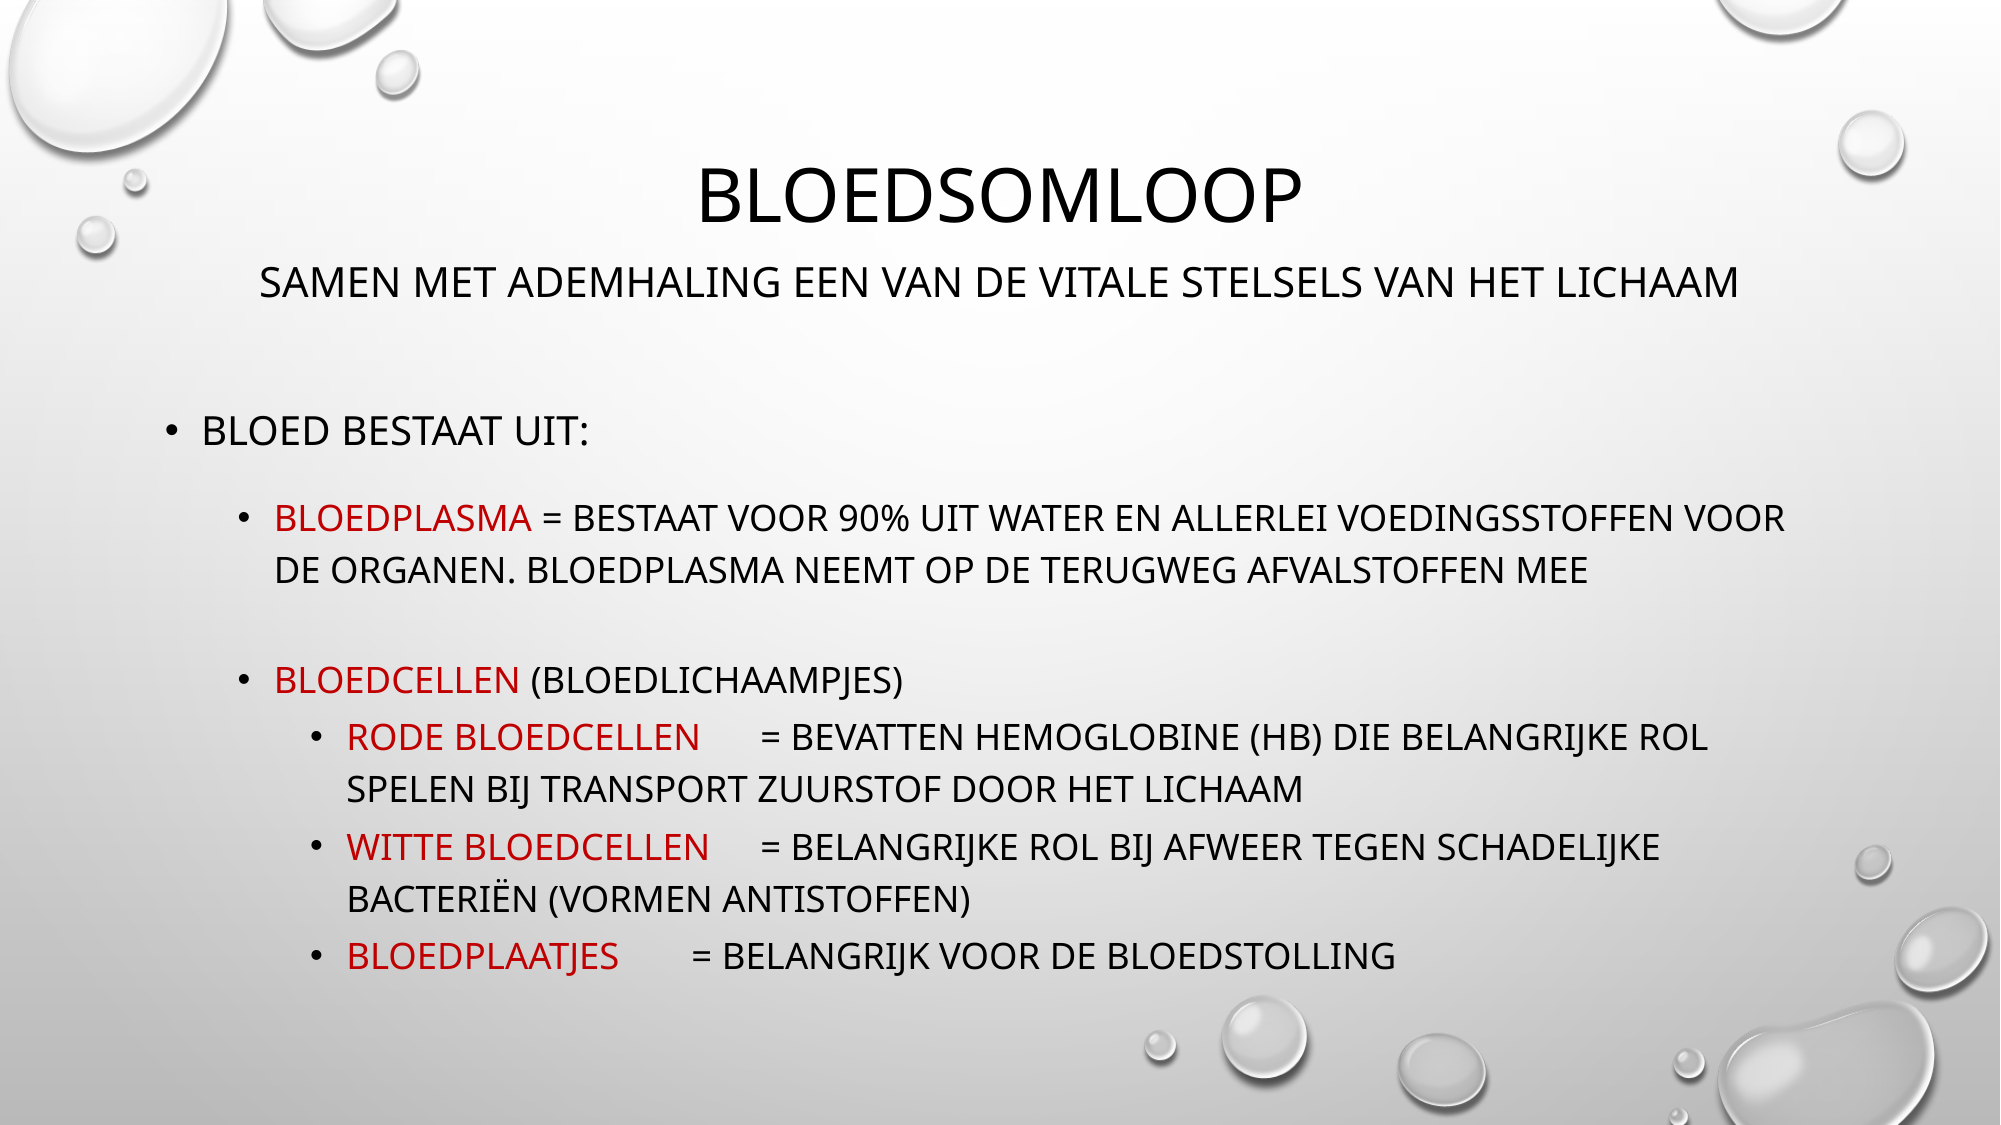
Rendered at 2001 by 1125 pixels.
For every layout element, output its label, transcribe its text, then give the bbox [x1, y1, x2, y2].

picture [0, 0, 2000, 1125]
title Bloedsomloop samen met ademhaling een van de vitale stelsels van het lichaam [149, 101, 1851, 364]
list Bloed bestaat uit: Bloedplasma = bestaat voor 90% uit water en allerlei voedingsstoffen voor de organen. Bloedplasma neemt op de terugweg afvalstoffen mee Bloedcellen (bloedlichaampjes) rode bloedcellen = bevatten hemoglobine (Hb) die belangrijke rol spelen bij transport zuurstof door het lichaam witte bloedcellen = belangrijke rol bij afweer tegen schadelijke bacteriën (Vormen antistoffen) Bloedplaatjes = belangrijk voor de bloedstolling [149, 388, 1850, 1067]
